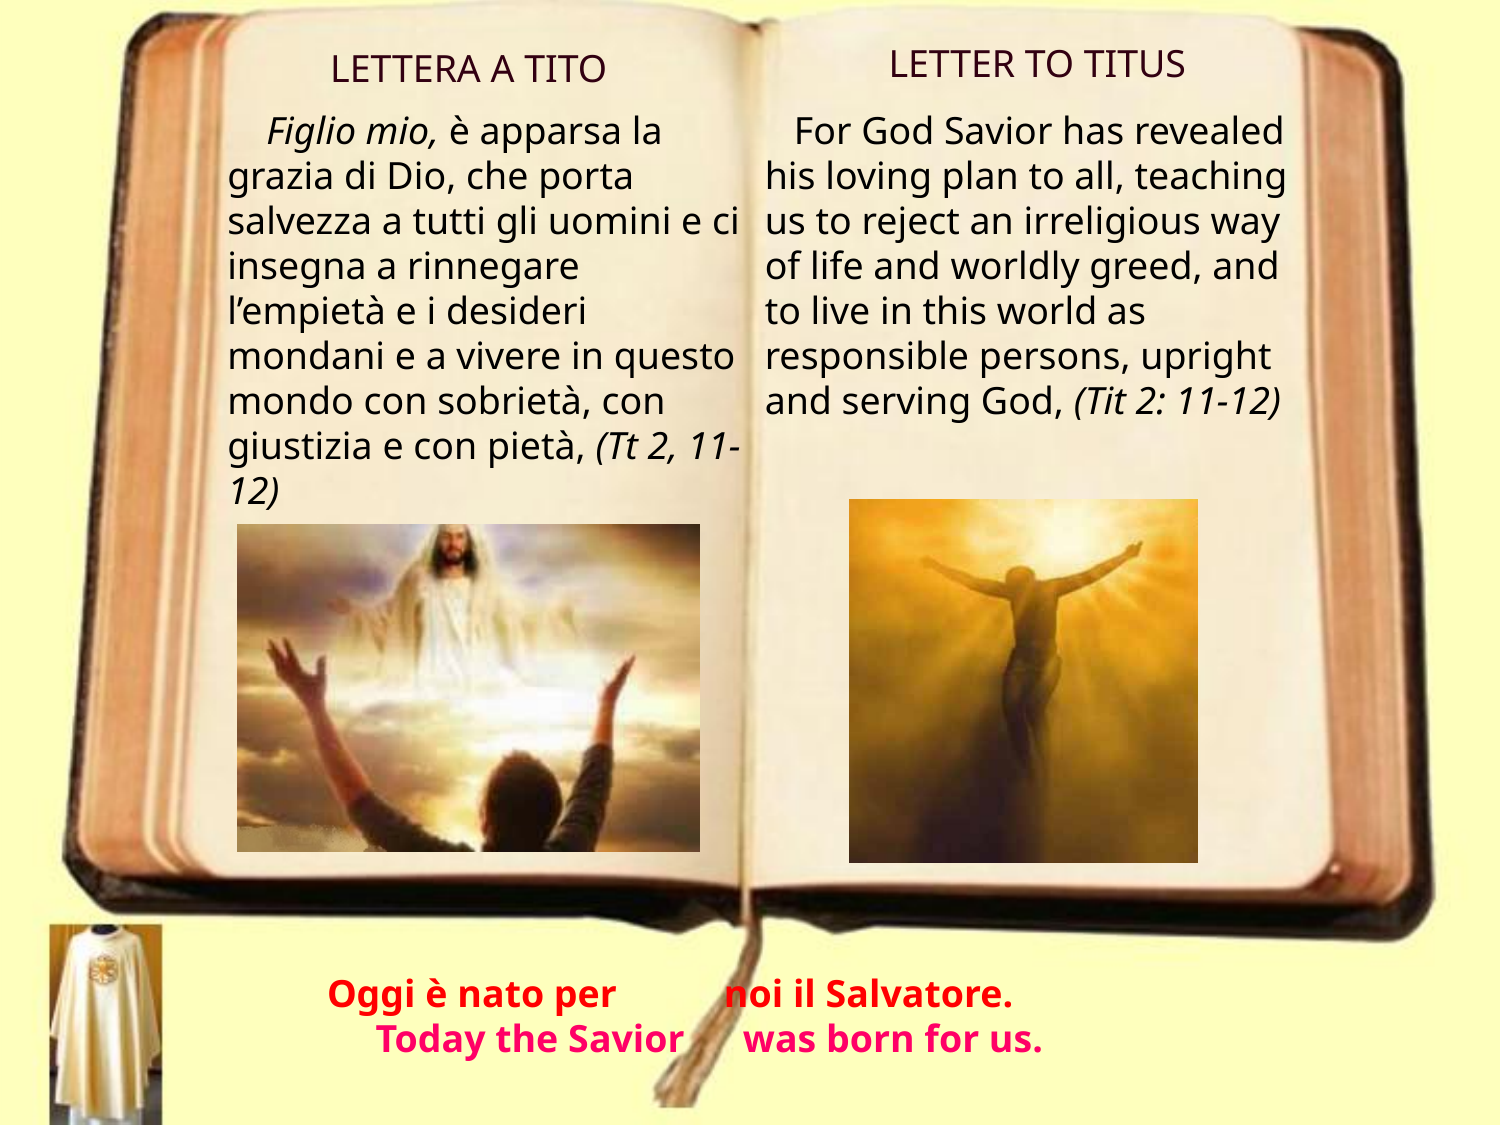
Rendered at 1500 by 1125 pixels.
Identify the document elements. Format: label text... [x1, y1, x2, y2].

picture [0, 0, 1500, 1125]
title LETTER TO TITUS [750, 24, 1325, 100]
text_box For God Savior has revealed his loving plan to all, teaching us to reject an irreligious way of life and worldly greed, and to live in this world as responsible persons, upright and serving God, (Tit 2: 11-12) [750, 99, 1313, 430]
text_box Figlio mio, è apparsa la grazia di Dio, che porta salvezza a tutti gli uomini e ci insegna a rinnegare l’empietà e i desideri mondani e a vivere in questo mondo con sobrietà, con giustizia e con pietà, (Tt 2, 11-12) [212, 99, 763, 565]
text_box LETTERA A TITO [174, 37, 763, 98]
text_box Oggi è nato per noi il Salvatore. Today the Savior was born for us. [249, 962, 1150, 1068]
